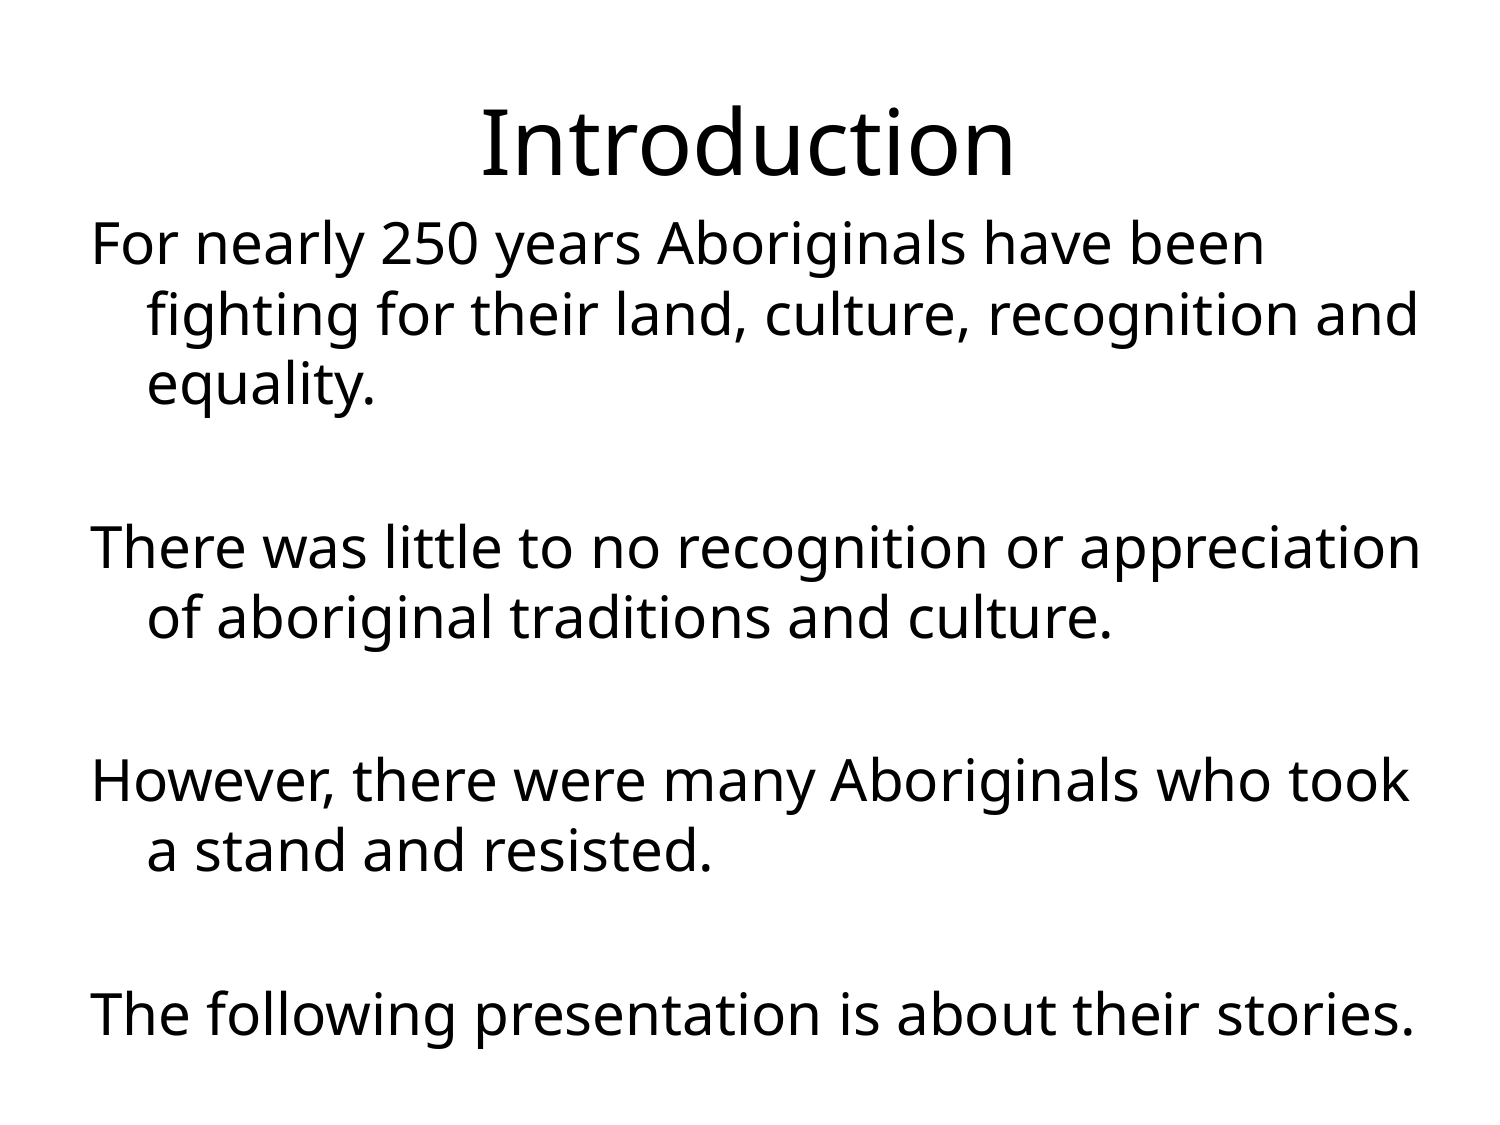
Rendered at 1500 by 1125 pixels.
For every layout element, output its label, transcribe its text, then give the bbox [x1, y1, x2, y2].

title Introduction [74, 44, 1426, 198]
list For nearly 250 years Aboriginals have been fighting for their land, culture, recognition and equality. There was little to no recognition or appreciation of aboriginal traditions and culture. However, there were many Aboriginals who took a stand and resisted. The following presentation is about their stories. [74, 198, 1454, 1044]
